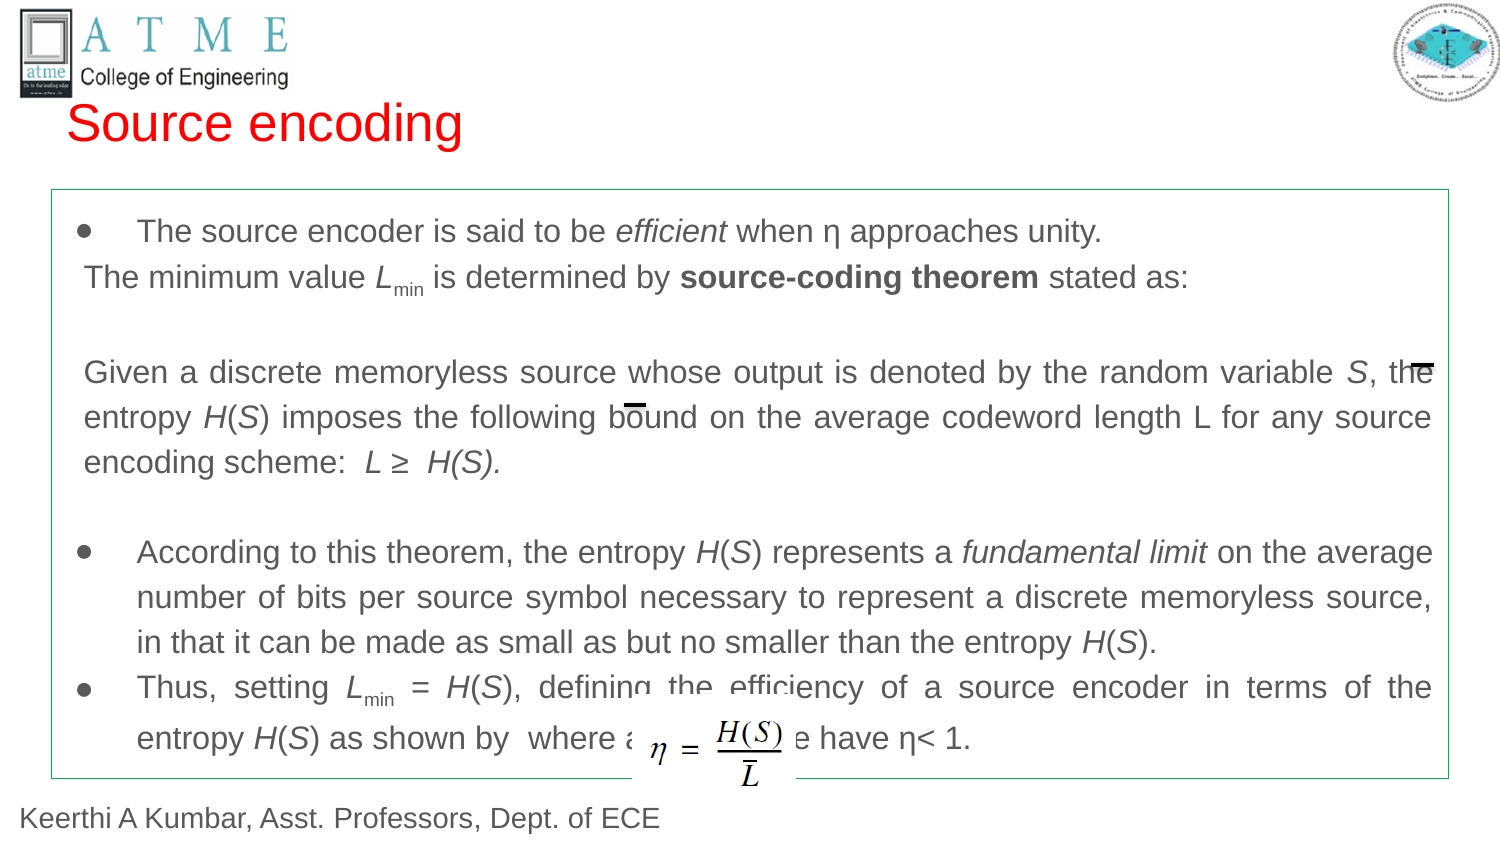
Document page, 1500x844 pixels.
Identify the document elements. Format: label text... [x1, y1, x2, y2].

picture [1389, 1, 1500, 104]
picture [632, 694, 796, 796]
picture [17, 6, 295, 99]
title Source encoding [51, 72, 1449, 167]
list The source encoder is said to be efficient when η approaches unity. The minimum value Lmin is determined by source-coding theorem stated as: Given a discrete memoryless source whose output is denoted by the random variable S, the entropy H(S) imposes the following bound on the average codeword length L for any source encoding scheme: L ≥ H(S). According to this theorem, the entropy H(S) represents a fundamental limit on the average number of bits per source symbol necessary to represent a discrete memoryless source, in that it can be made as small as but no smaller than the entropy H(S). Thus, setting Lmin = H(S), defining the efficiency of a source encoder in terms of the entropy H(S) as shown by where as before we have η< 1. [51, 189, 1449, 779]
